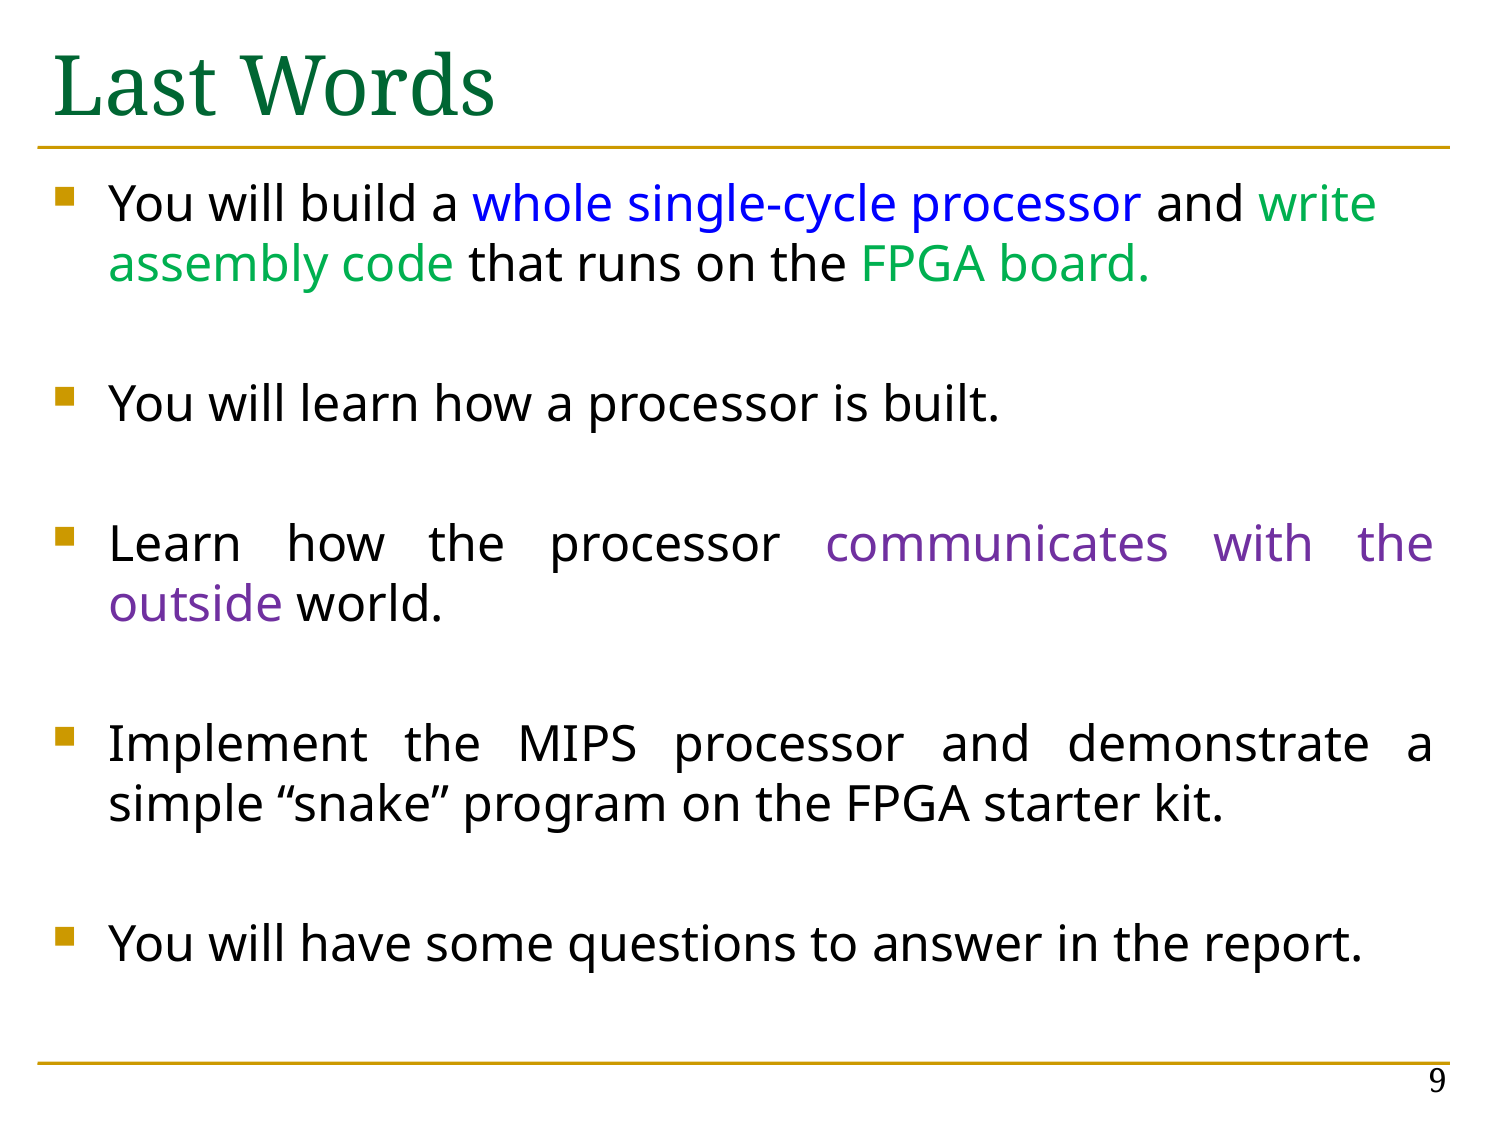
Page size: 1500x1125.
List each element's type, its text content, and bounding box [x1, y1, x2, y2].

title Last Words [37, 24, 1450, 163]
slide_number 9 [1111, 1036, 1462, 1112]
list You will build a whole single-cycle processor and write assembly code that runs on the FPGA board. You will learn how a processor is built. Learn how the processor communicates with the outside world. Implement the MIPS processor and demonstrate a simple “snake” program on the FPGA starter kit. You will have some questions to answer in the report. [37, 163, 1450, 1016]
